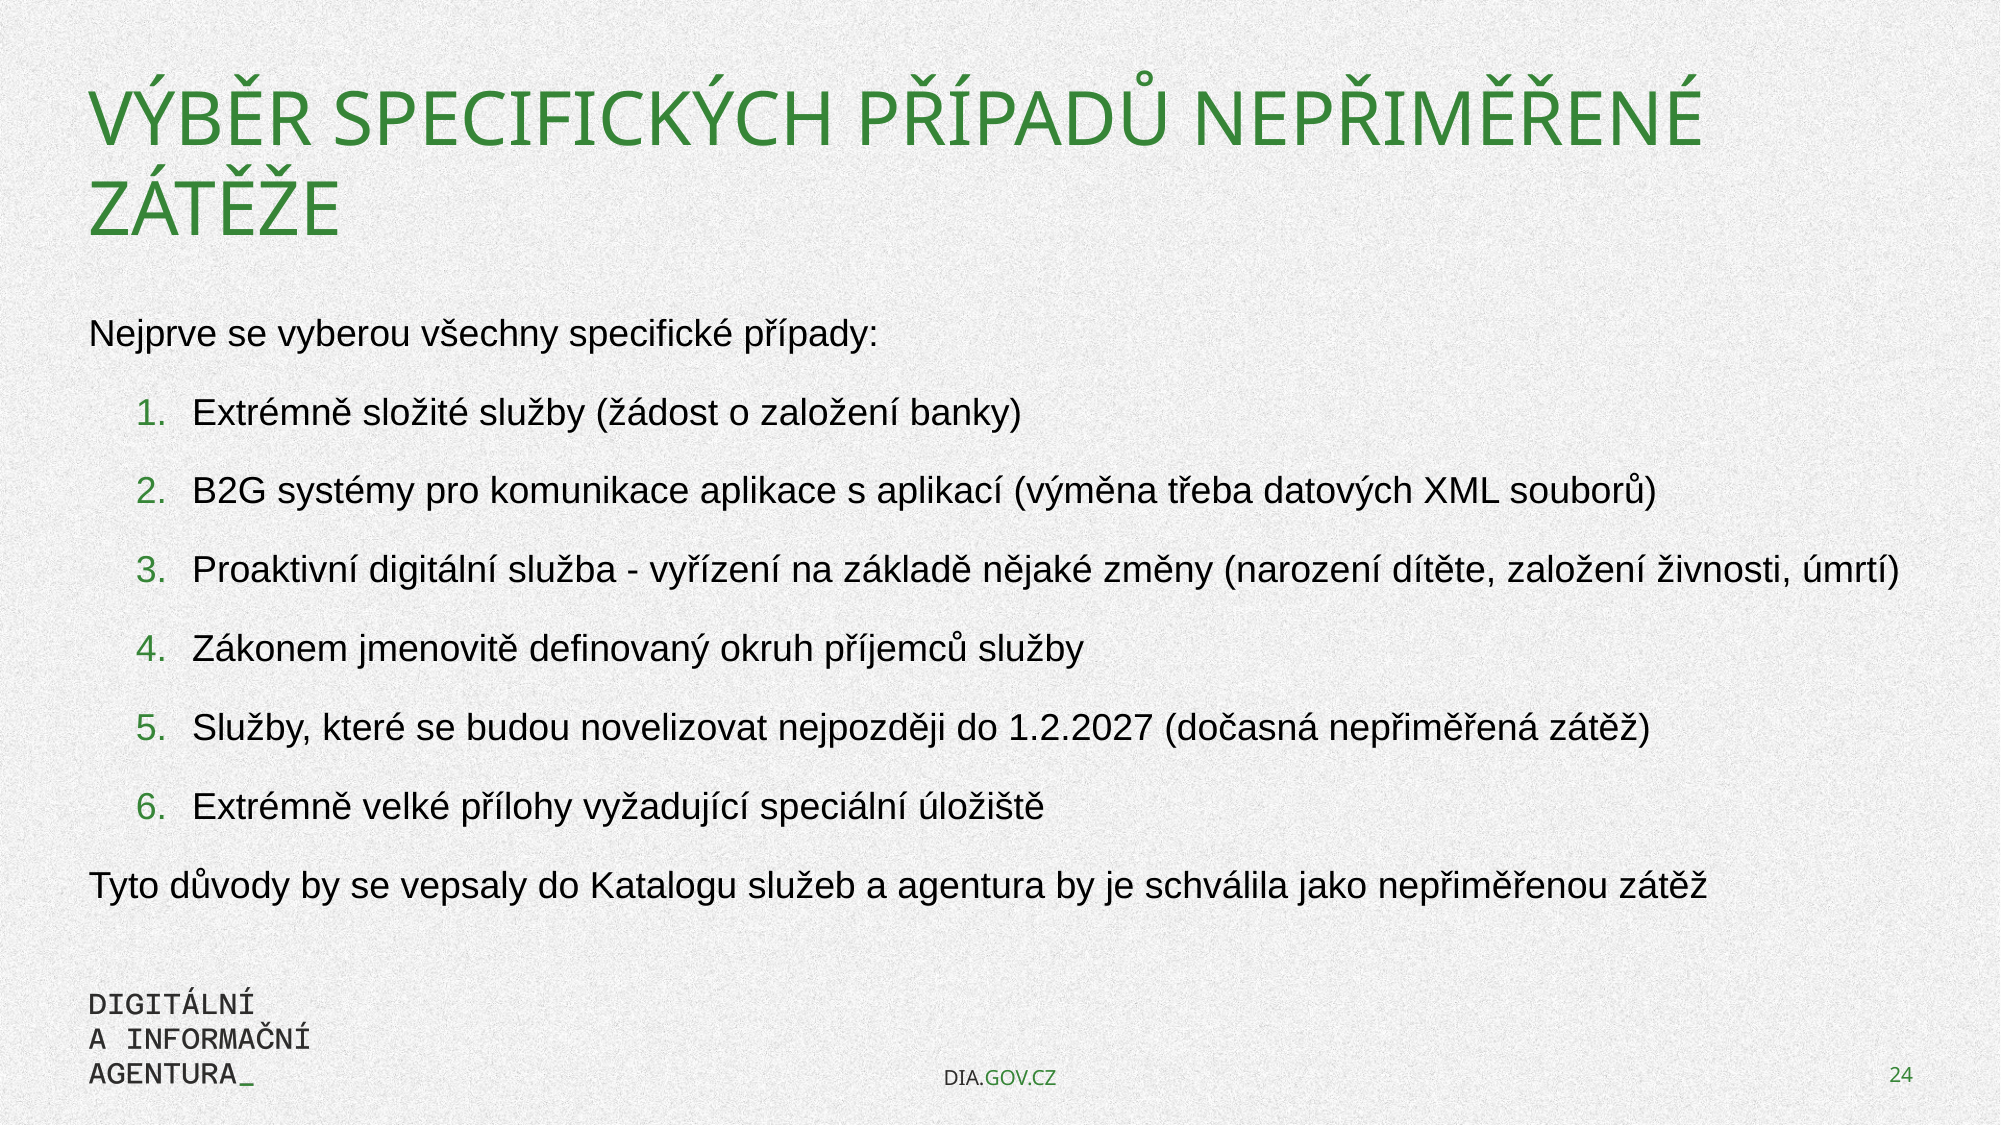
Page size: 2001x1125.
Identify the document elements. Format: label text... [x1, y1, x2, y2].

picture [0, 0, 2001, 1125]
slide_number 24 [1612, 1037, 1928, 1098]
list Nejprve se vyberou všechny specifické případy: Extrémně složité služby (žádost o založení banky) B2G systémy pro komunikace aplikace s aplikací (výměna třeba datových XML souborů) Proaktivní digitální služba - vyřízení na základě nějaké změny (narození dítěte, založení živnosti, úmrtí) Zákonem jmenovitě definovaný okruh příjemců služby Služby, které se budou novelizovat nejpozději do 1.2.2027 (dočasná nepřiměřená zátěž) Extrémně velké přílohy vyžadující speciální úložiště Tyto důvody by se vepsaly do Katalogu služeb a agentura by je schválila jako nepřiměřenou zátěž [88, 299, 1912, 980]
footer DIA.GOV.CZ [558, 1037, 1442, 1098]
title Výběr specifických případů nepřiměřené zátěže [88, 70, 1912, 284]
